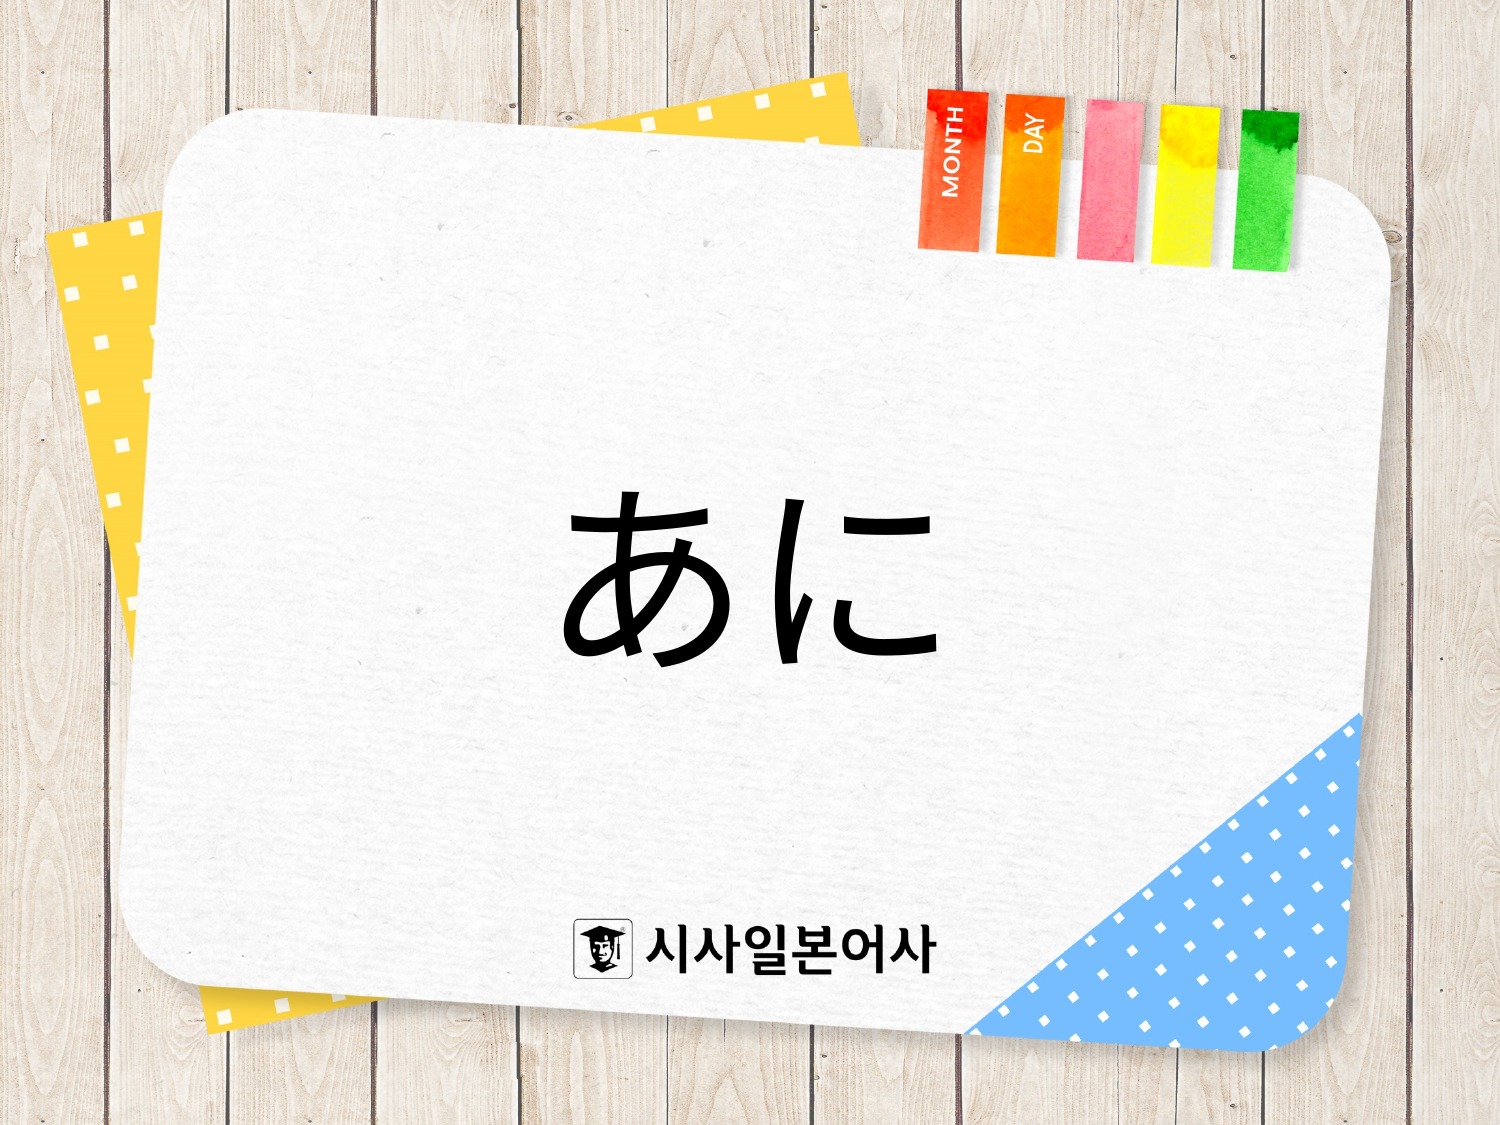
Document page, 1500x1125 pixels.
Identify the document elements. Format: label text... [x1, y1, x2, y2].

picture [0, 0, 1500, 1125]
title あに [75, 338, 1425, 811]
